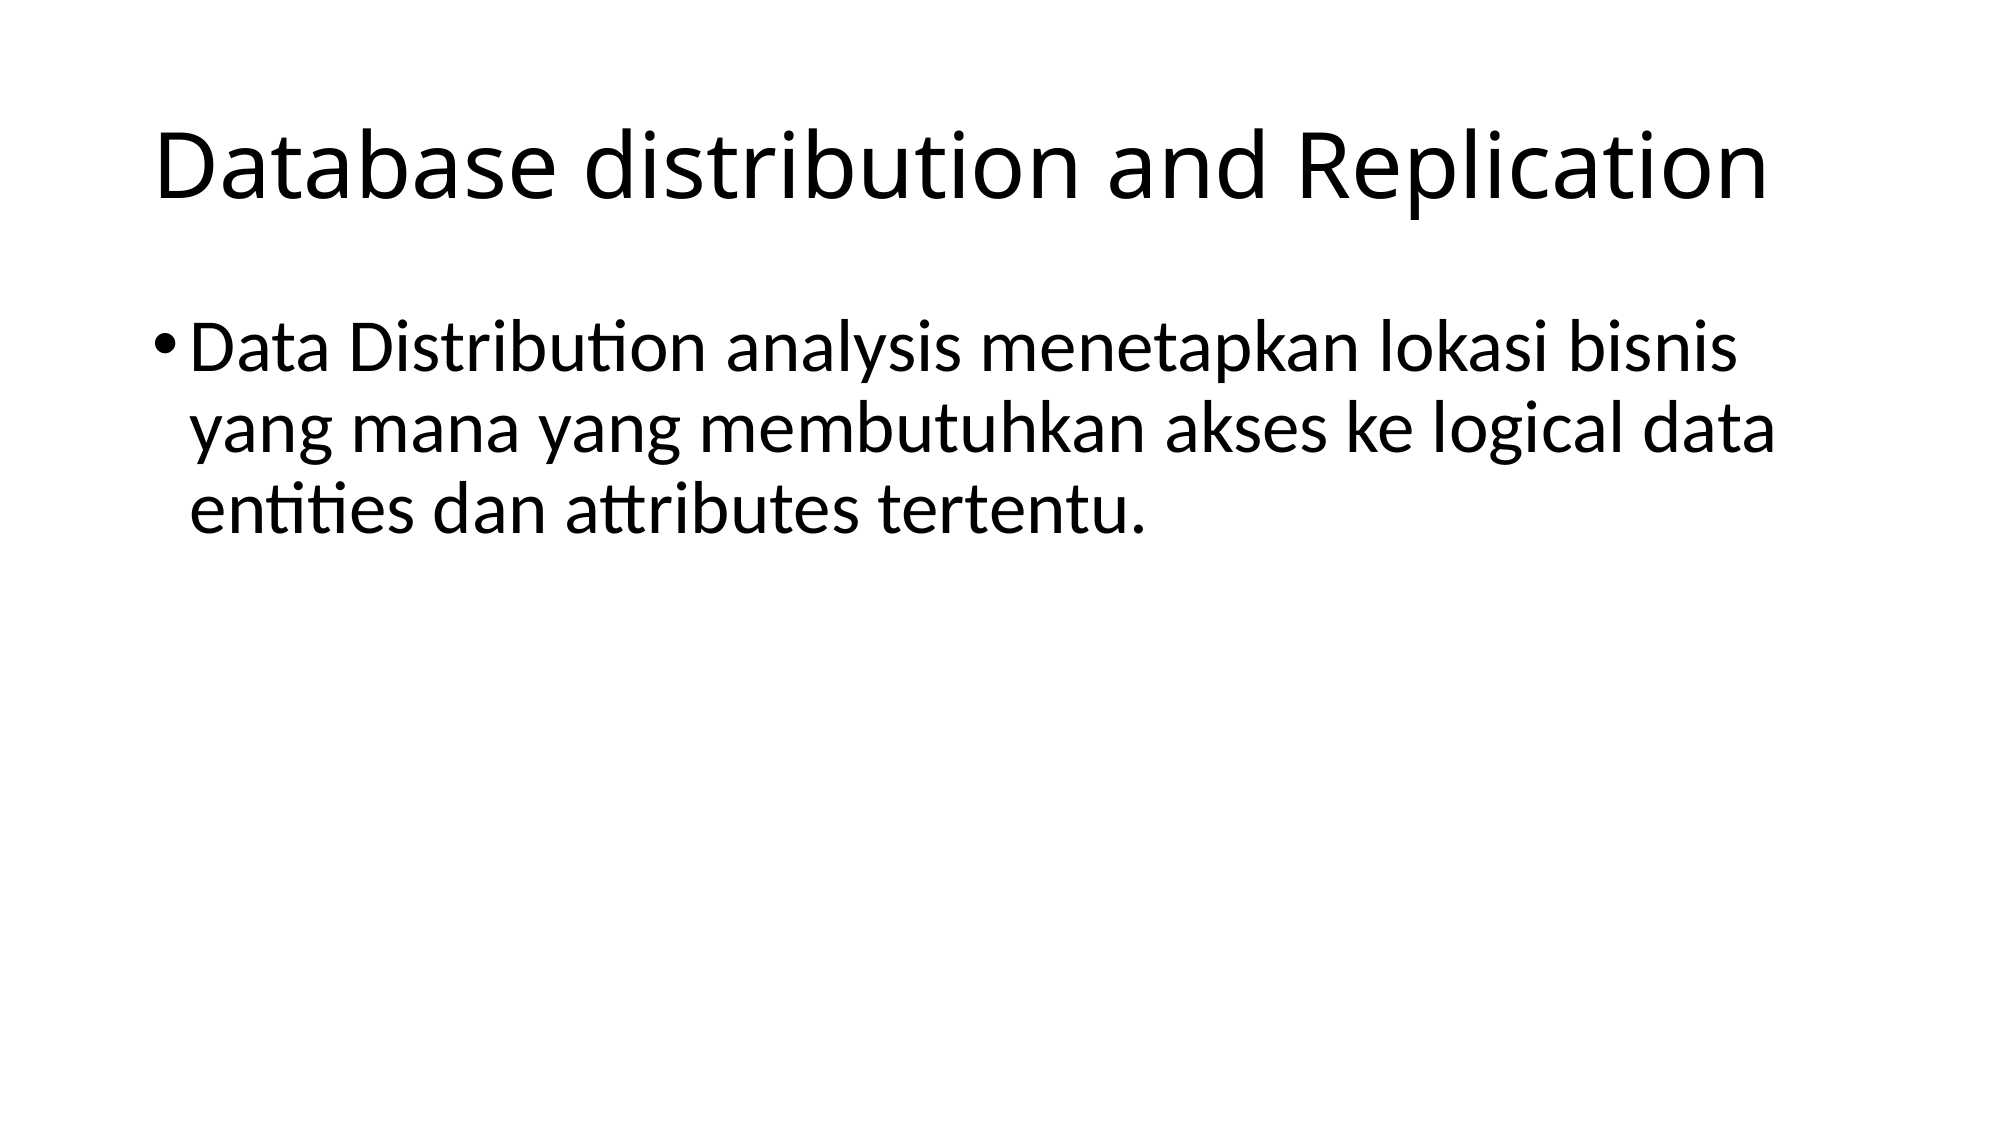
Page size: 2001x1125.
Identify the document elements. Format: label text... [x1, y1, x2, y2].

list Data Distribution analysis menetapkan lokasi bisnis yang mana yang membutuhkan akses ke logical data entities dan attributes tertentu. [137, 299, 1863, 1014]
title Database distribution and Replication [137, 59, 1863, 278]
